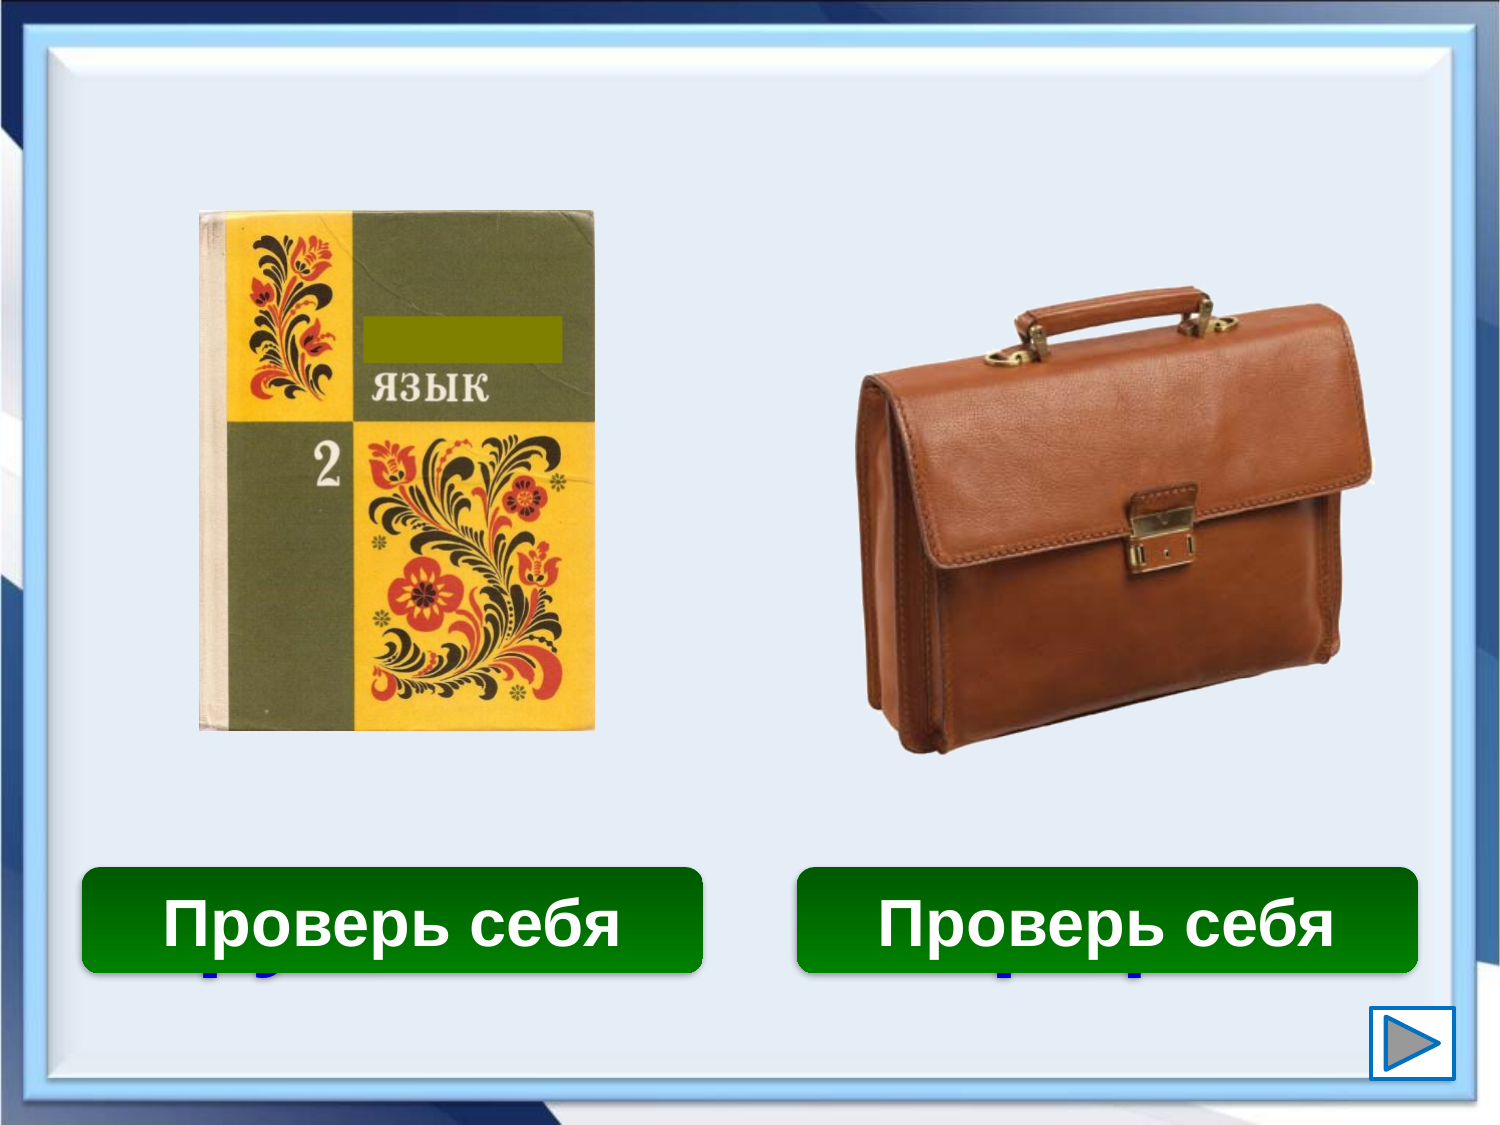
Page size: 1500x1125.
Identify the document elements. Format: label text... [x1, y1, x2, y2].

text_box [1369, 1006, 1456, 1081]
text_box Проверь себя [794, 865, 1421, 976]
text_box Проверь себя [79, 865, 706, 976]
picture [0, 0, 1500, 1125]
